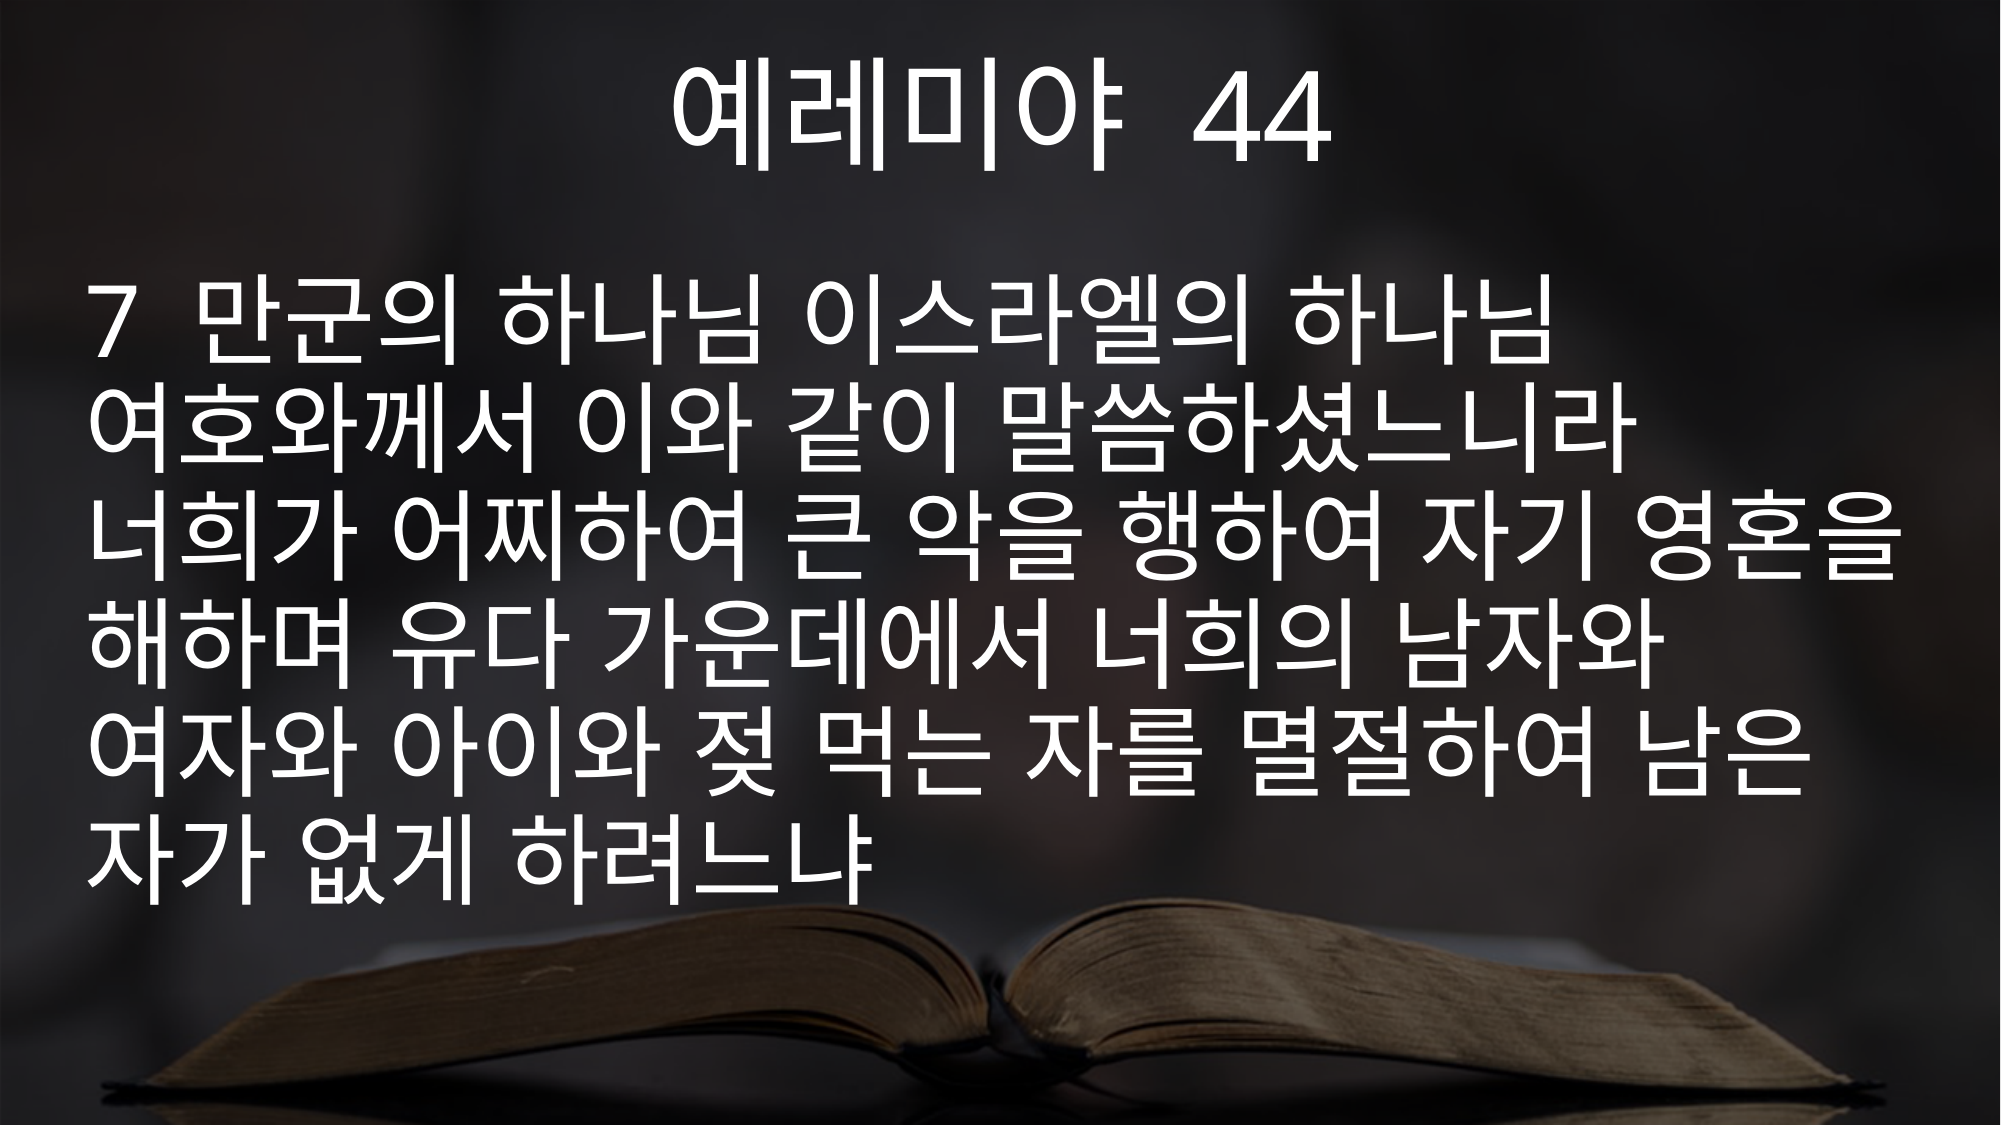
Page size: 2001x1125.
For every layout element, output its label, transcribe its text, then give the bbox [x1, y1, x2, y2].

footer 예레미야 44 [0, 32, 2000, 192]
list 7 만군의 하나님 이스라엘의 하나님 여호와께서 이와 같이 말씀하셨느니라 너희가 어찌하여 큰 악을 행하여 자기 영혼을 해하며 유다 가운데에서 너희의 남자와 여자와 아이와 젖 먹는 자를 멸절하여 남은 자가 없게 하려느냐 [69, 263, 1953, 423]
picture [0, 0, 2001, 1125]
